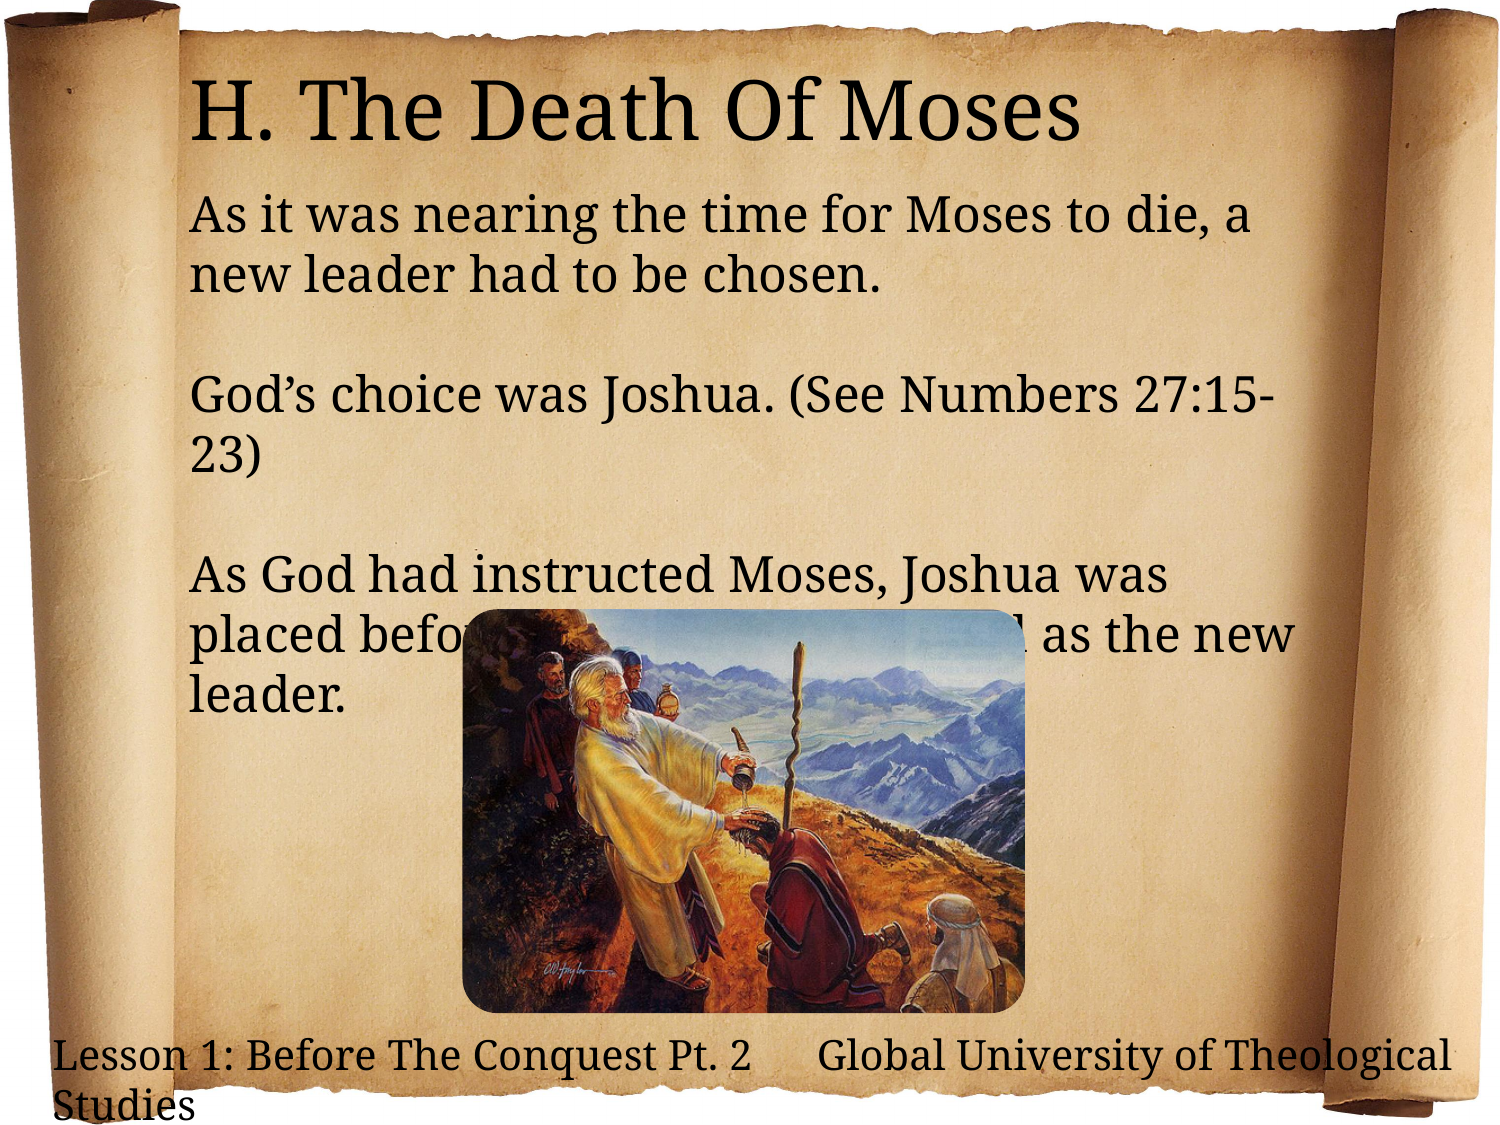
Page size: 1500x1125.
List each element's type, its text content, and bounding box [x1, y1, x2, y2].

subtitle H. The Death Of Moses [174, 50, 1500, 238]
text_box Lesson 1: Before The Conquest Pt. 2 Global University of Theological Studies [37, 1021, 1500, 1125]
picture [0, 0, 1500, 1125]
text_box As it was nearing the time for Moses to die, a new leader had to be chosen. God’s choice was Joshua. (See Numbers 27:15-23) As God had instructed Moses, Joshua was placed before Eleazar and installed as the new leader. [174, 174, 1350, 730]
